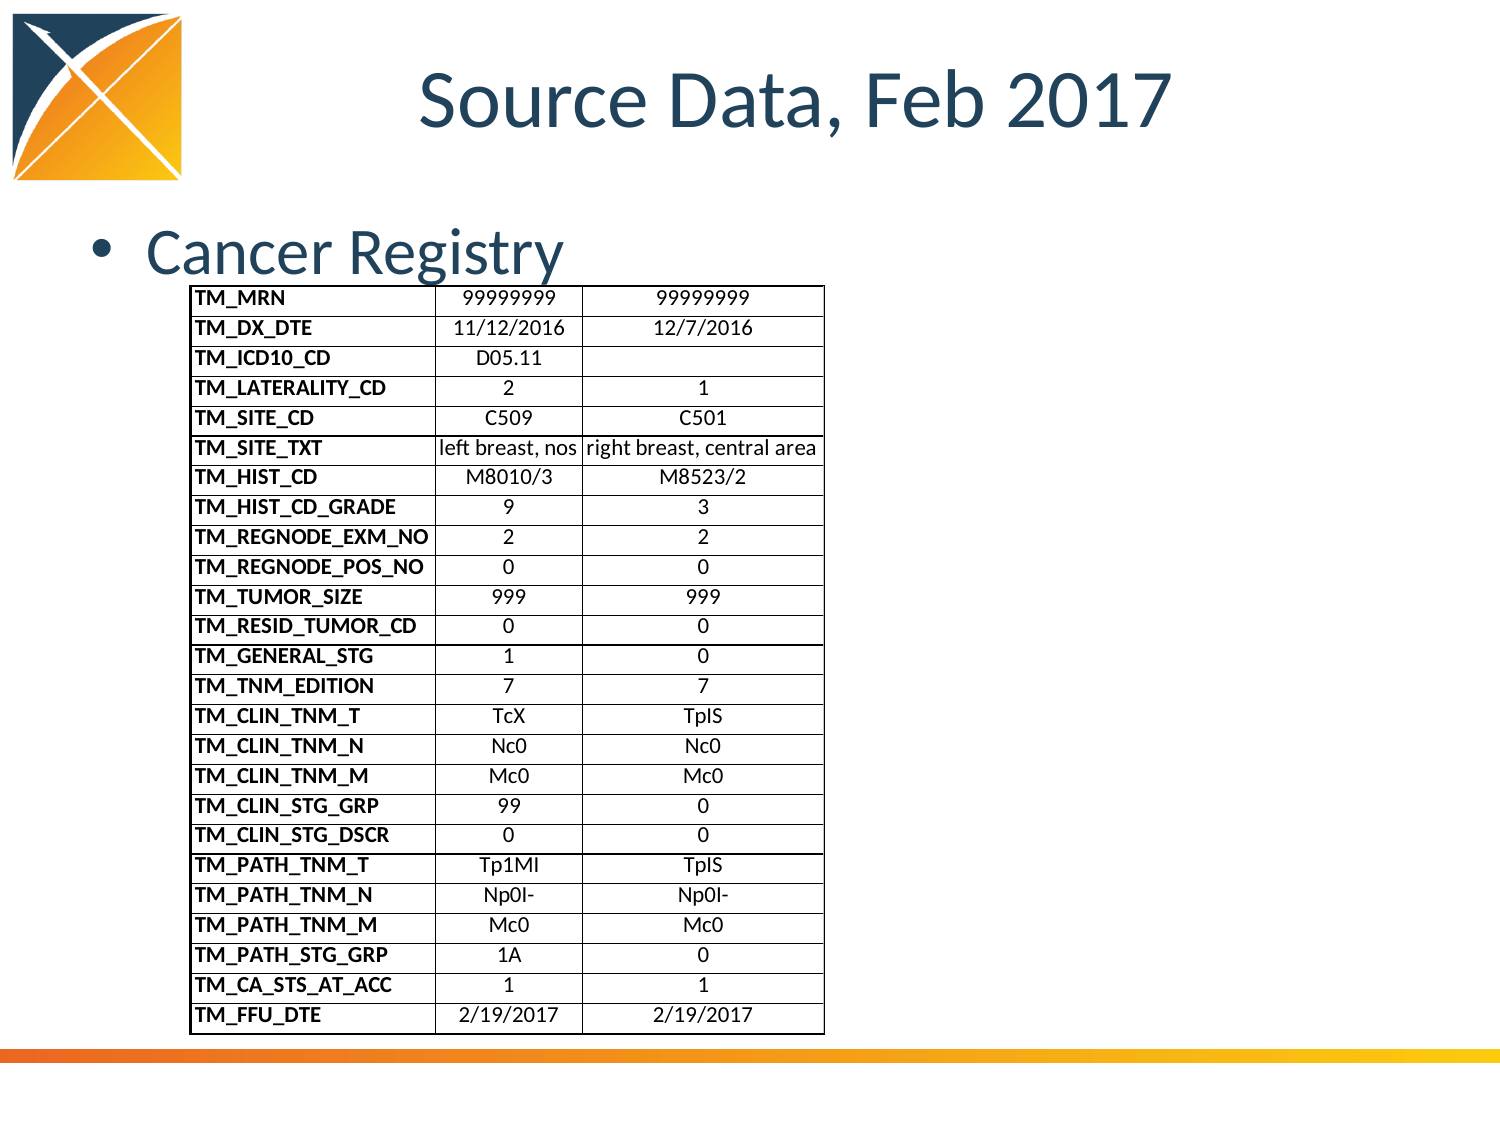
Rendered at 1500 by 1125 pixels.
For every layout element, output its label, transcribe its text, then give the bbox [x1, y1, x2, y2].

list Cancer Registry [75, 200, 1425, 1005]
picture [0, 0, 206, 200]
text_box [190, 286, 825, 1034]
title Source Data, Feb 2017 [187, 24, 1425, 163]
